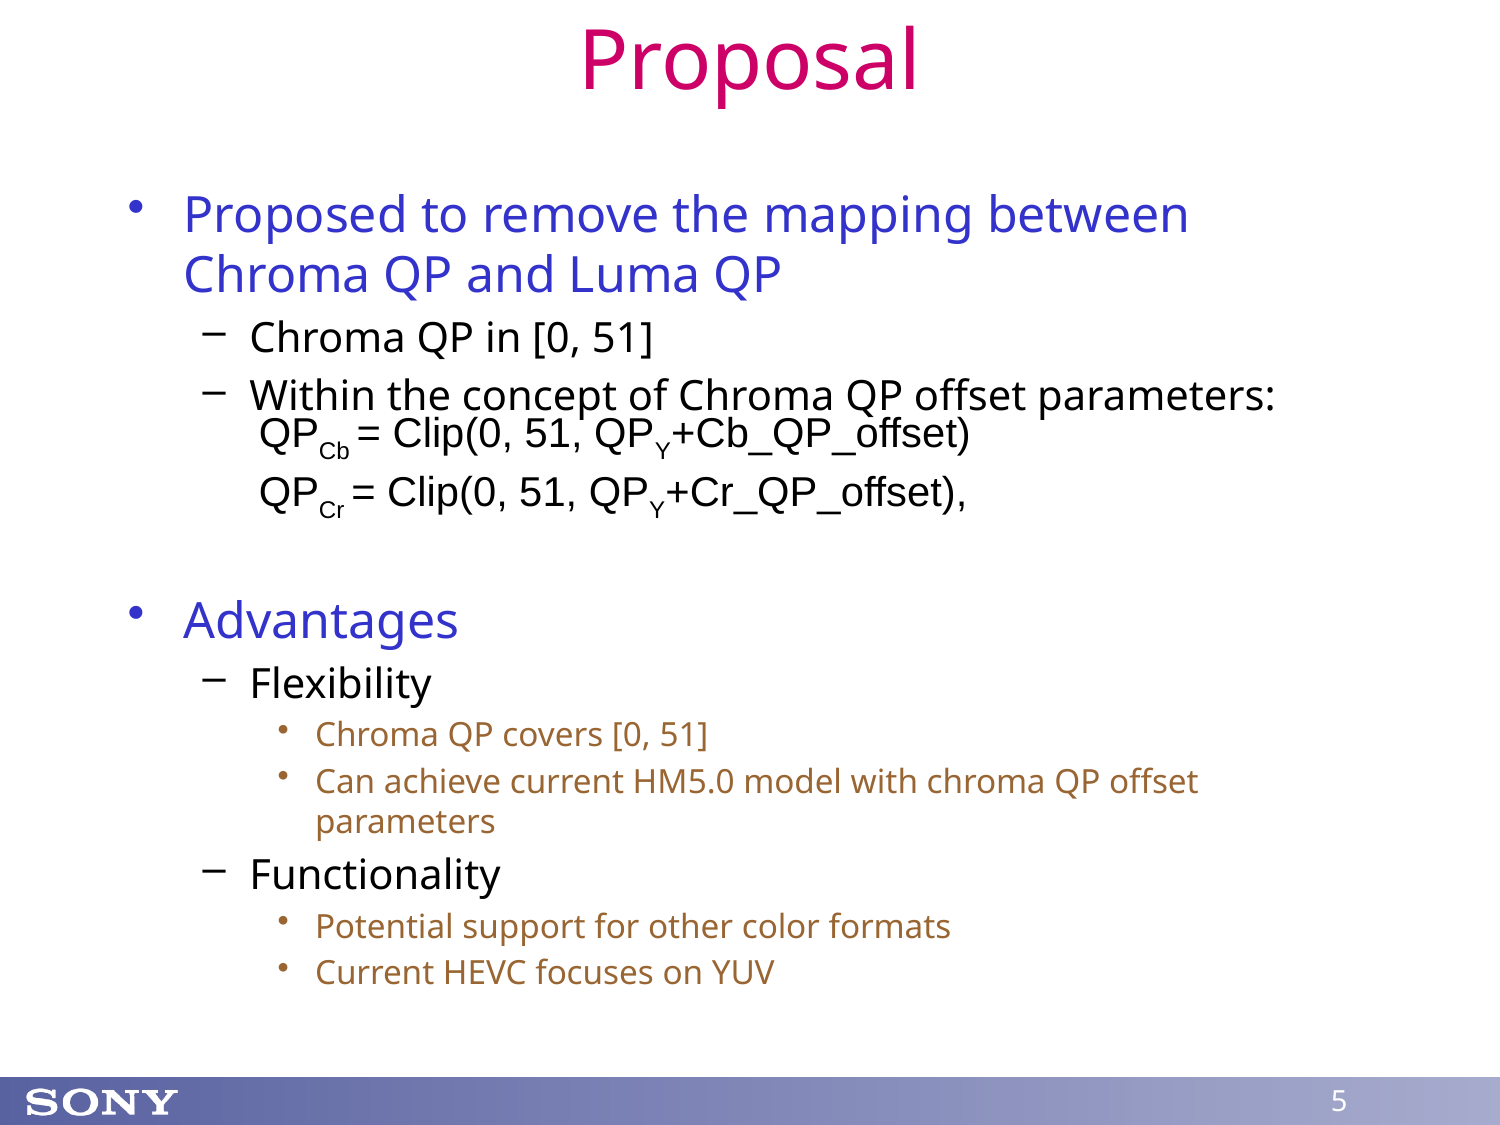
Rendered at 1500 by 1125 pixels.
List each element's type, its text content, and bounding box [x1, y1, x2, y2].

slide_number 5 [1049, 1074, 1363, 1125]
list Proposed to remove the mapping between Chroma QP and Luma QP Chroma QP in [0, 51] Within the concept of Chroma QP offset parameters: Advantages Flexibility Chroma QP covers [0, 51] Can achieve current HM5.0 model with chroma QP offset parameters Functionality Potential support for other color formats Current HEVC focuses on YUV [112, 174, 1388, 1076]
text_box QPCb = Clip(0, 51, QPY+Cb_QP_offset) QPCr = Clip(0, 51, QPY+Cr_QP_offset), [243, 397, 1107, 581]
picture [26, 1088, 178, 1116]
title Proposal [112, 0, 1388, 115]
